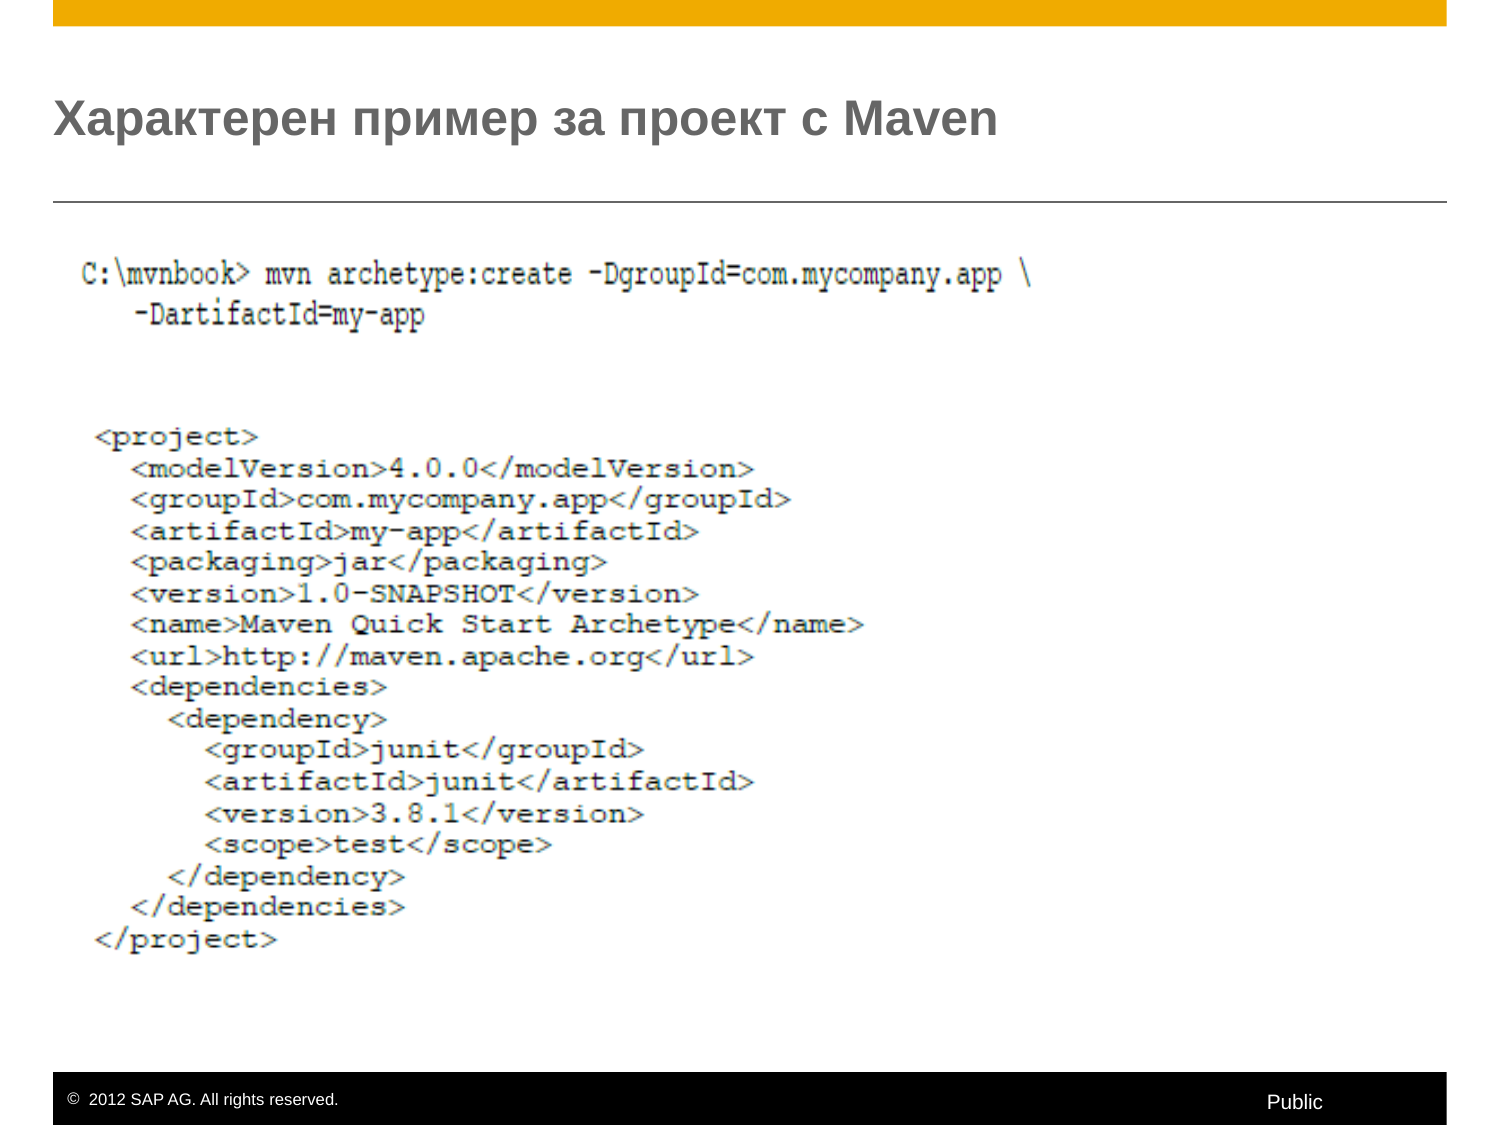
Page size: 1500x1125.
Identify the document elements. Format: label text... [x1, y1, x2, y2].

title Характерен пример за проект с Maven [53, 53, 1447, 178]
picture [32, 413, 1194, 961]
picture [0, 239, 1078, 363]
